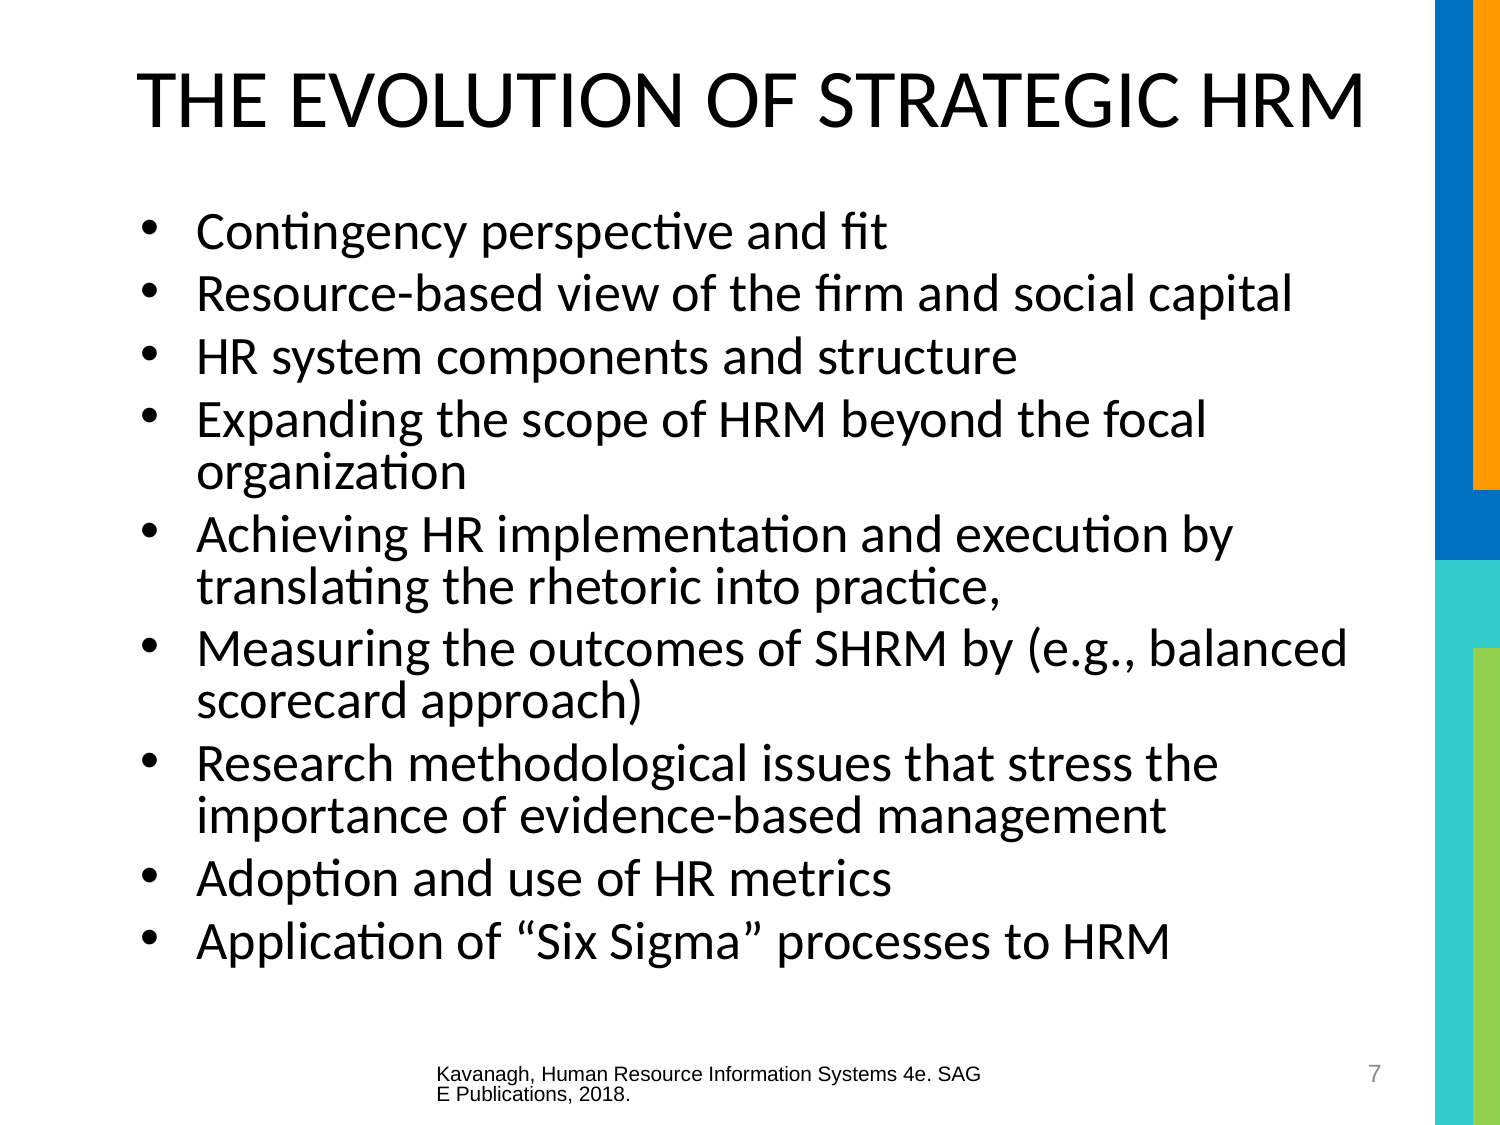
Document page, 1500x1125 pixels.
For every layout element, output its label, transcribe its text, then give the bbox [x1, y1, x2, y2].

list Contingency perspective and fit Resource-based view of the firm and social capital HR system components and structure Expanding the scope of HRM beyond the focal organization Achieving HR implementation and execution by translating the rhetoric into practice, Measuring the outcomes of SHRM by (e.g., balanced scorecard approach) Research methodological issues that stress the importance of evidence-based management Adoption and use of HR metrics Application of “Six Sigma” processes to HRM [125, 200, 1400, 1016]
title THE EVOLUTION OF STRATEGIC HRM [87, 0, 1418, 188]
footer Kavanagh, Human Resource Information Systems 4e. SAGE Publications, 2018. [421, 1042, 1004, 1103]
slide_number 7 [1059, 1042, 1397, 1103]
